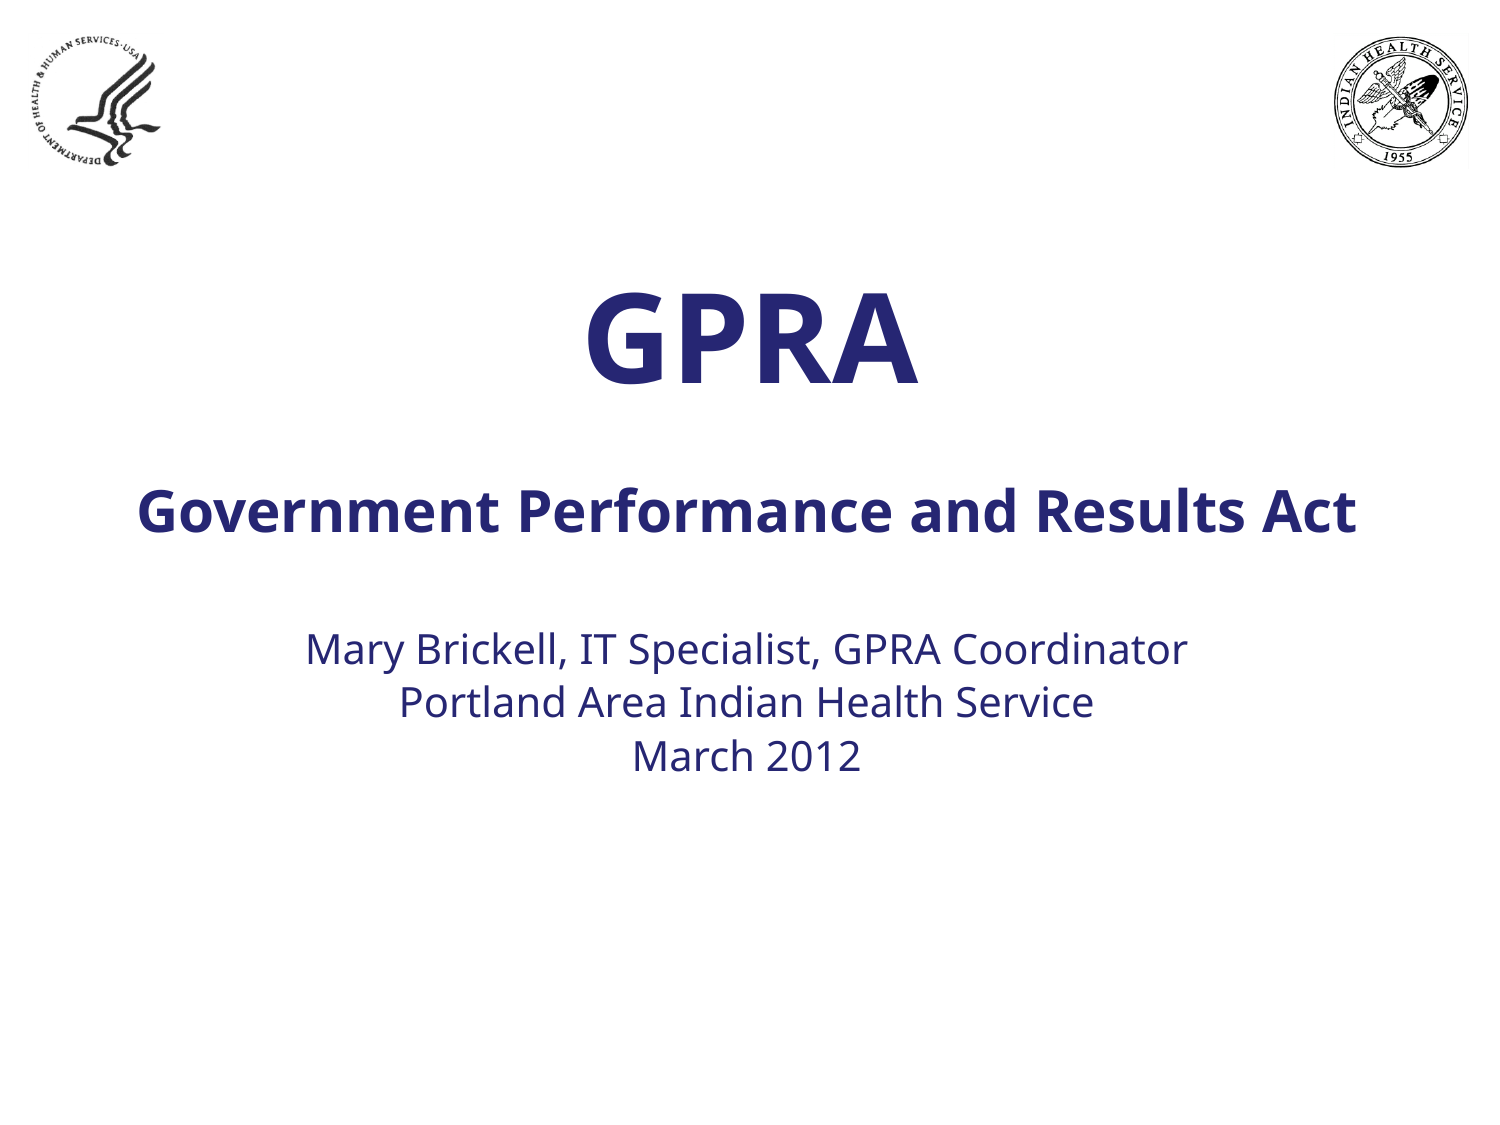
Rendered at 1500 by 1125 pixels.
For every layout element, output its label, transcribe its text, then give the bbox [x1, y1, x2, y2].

picture [28, 33, 164, 169]
picture [1333, 33, 1469, 169]
subtitle Government Performance and Results Act Mary Brickell, IT Specialist, GPRA Coordinator Portland Area Indian Health Service March 2012 [112, 474, 1382, 838]
title GPRA [112, 212, 1388, 454]
